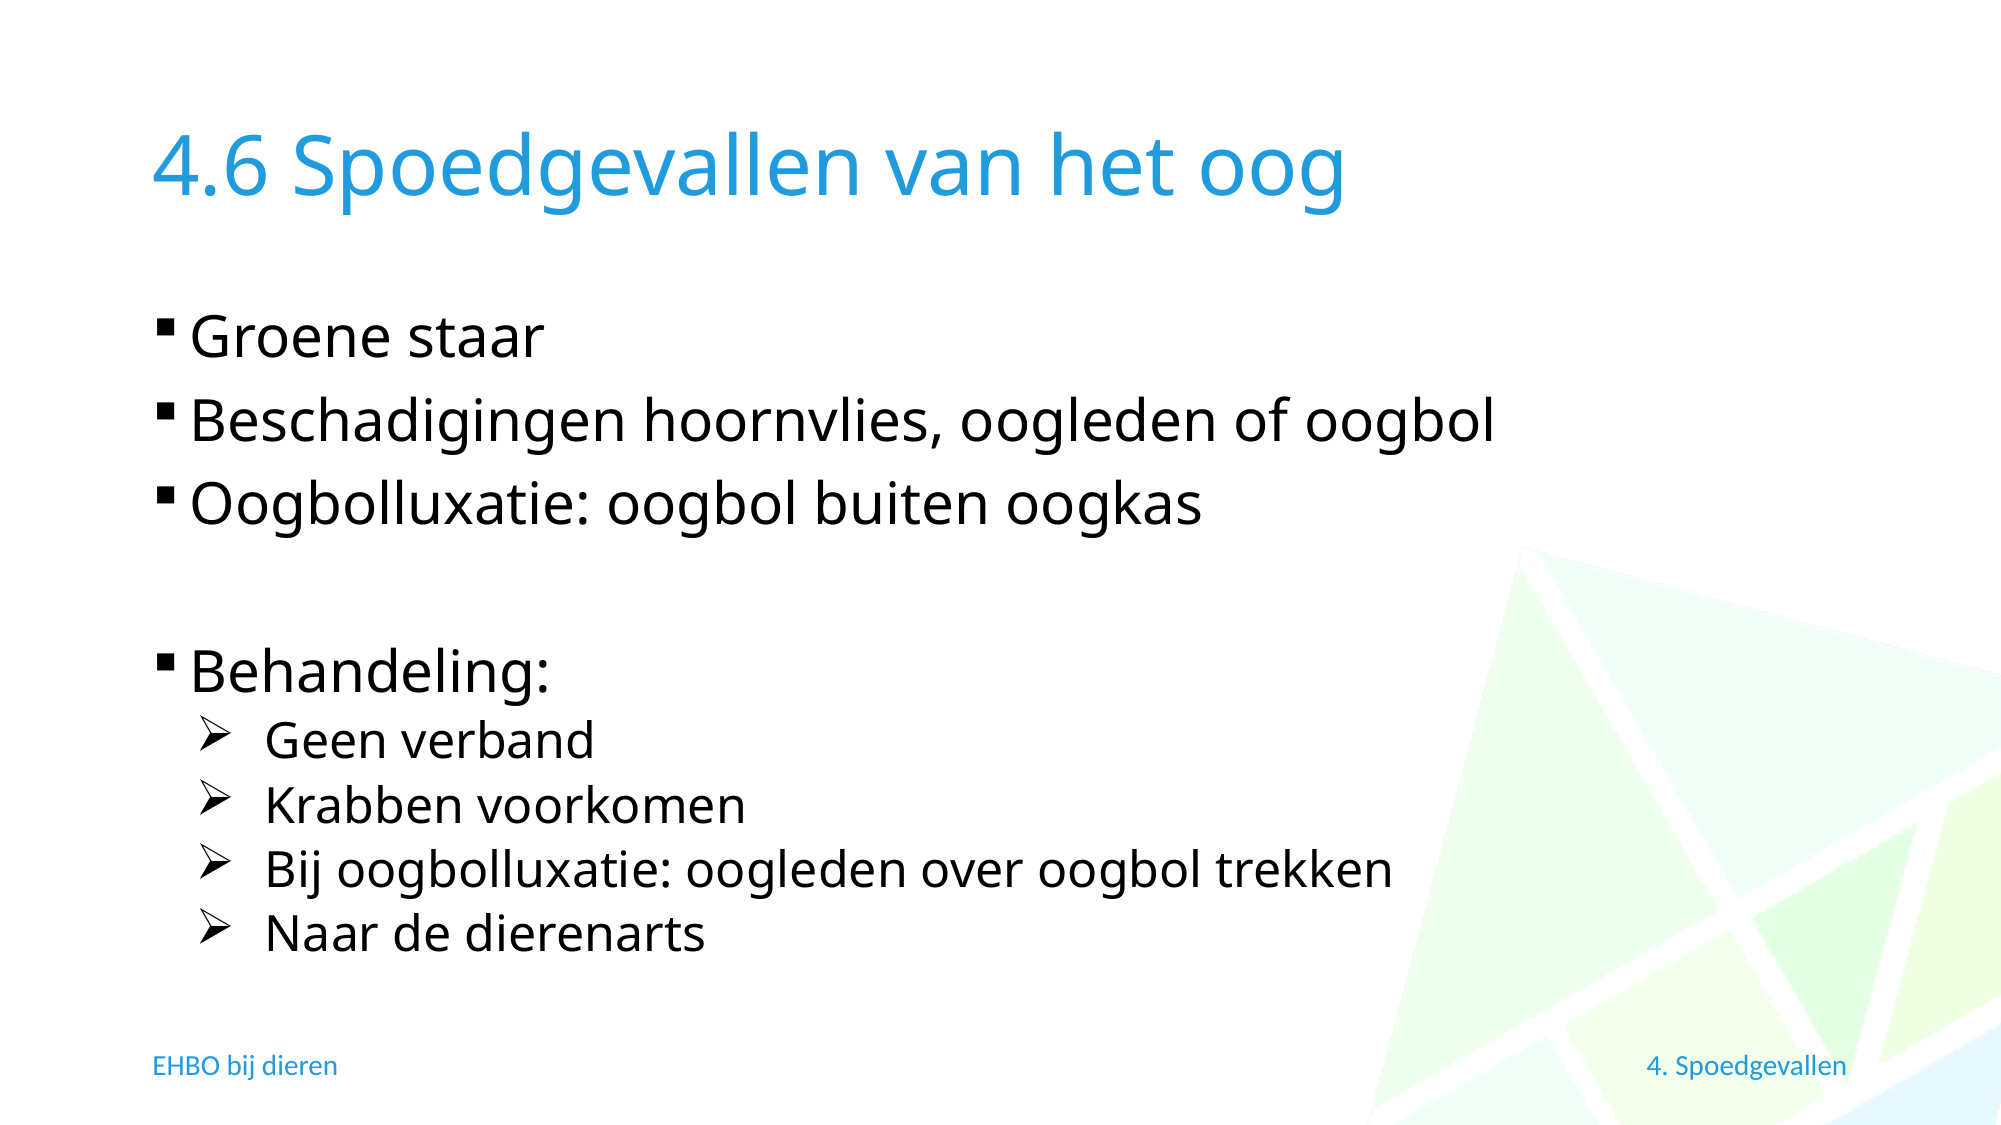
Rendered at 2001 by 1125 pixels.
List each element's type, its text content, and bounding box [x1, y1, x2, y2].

list Groene staar Beschadigingen hoornvlies, oogleden of oogbol Oogbolluxatie: oogbol buiten oogkas Behandeling: Geen verband Krabben voorkomen Bij oogbolluxatie: oogleden over oogbol trekken Naar de dierenarts [137, 299, 1863, 1014]
title 4.6 Spoedgevallen van het oog [137, 59, 1863, 278]
list 4. Spoedgevallen [1412, 1042, 1863, 1103]
list EHBO bij dieren [137, 1042, 588, 1103]
